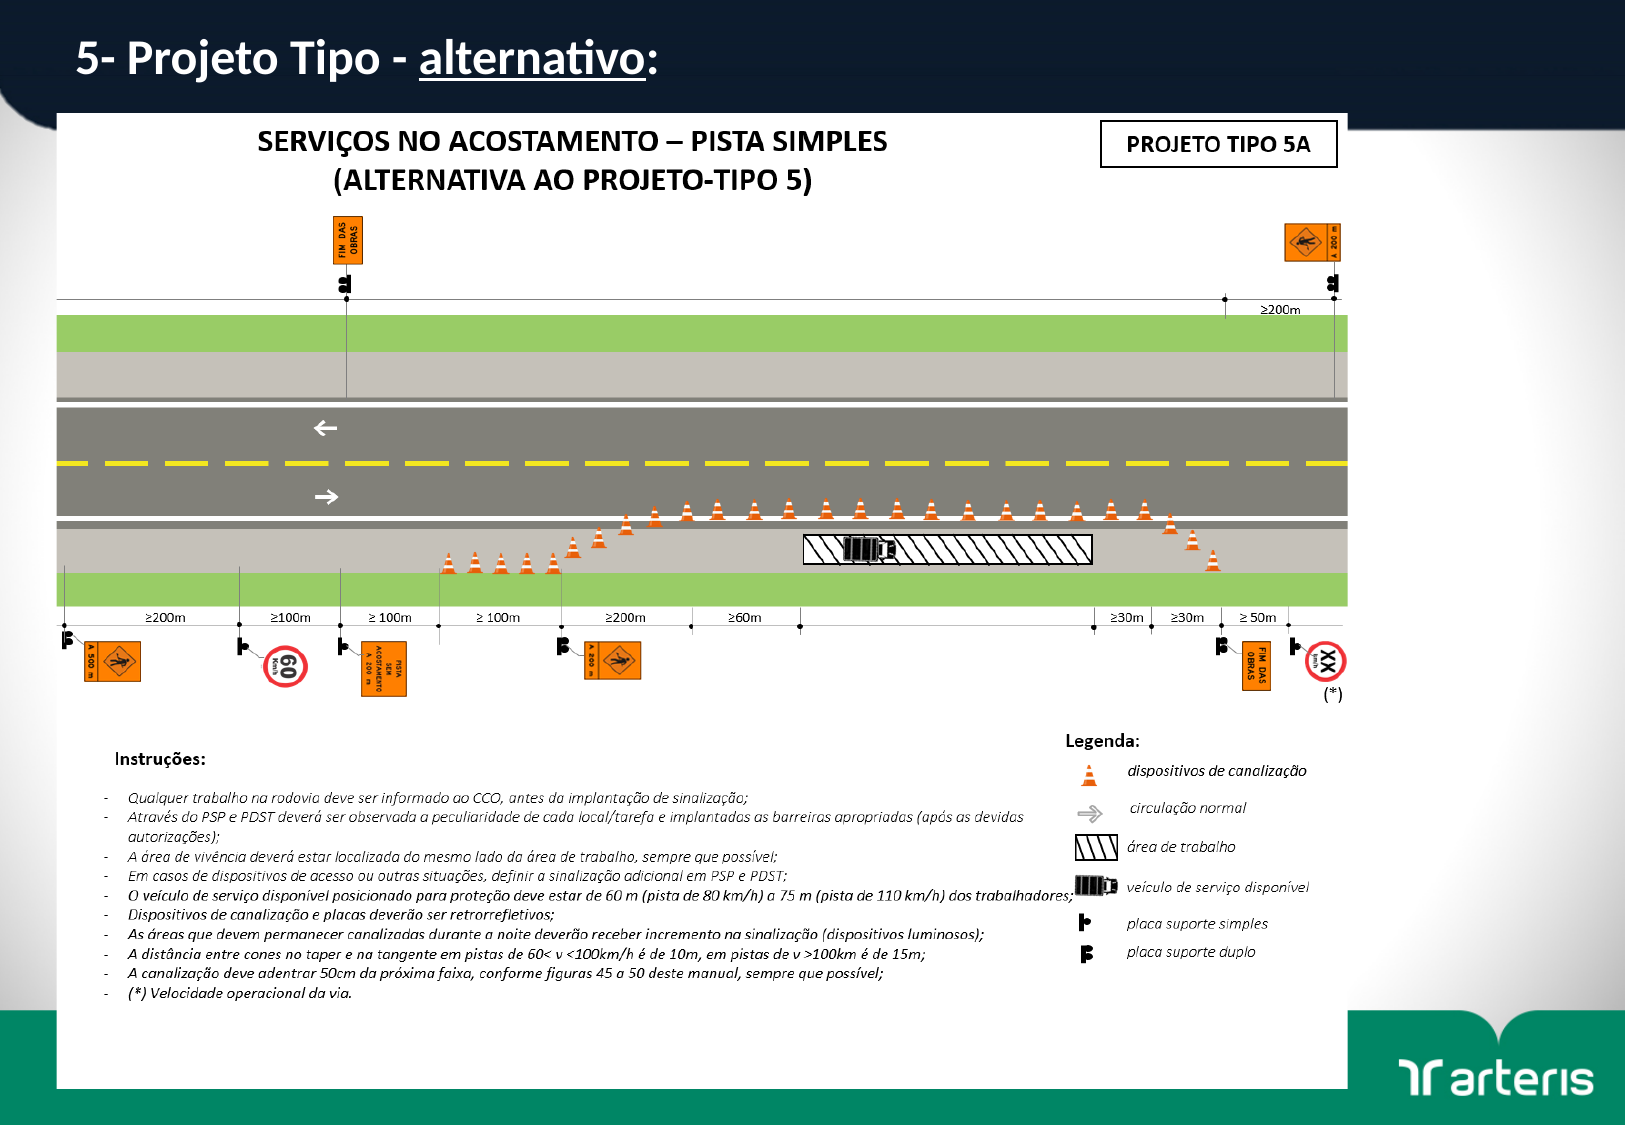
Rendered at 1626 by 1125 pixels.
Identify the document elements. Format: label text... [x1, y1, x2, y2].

text_box 5- Projeto Tipo - alternativo: [75, 42, 1341, 85]
picture [0, 0, 1625, 1125]
